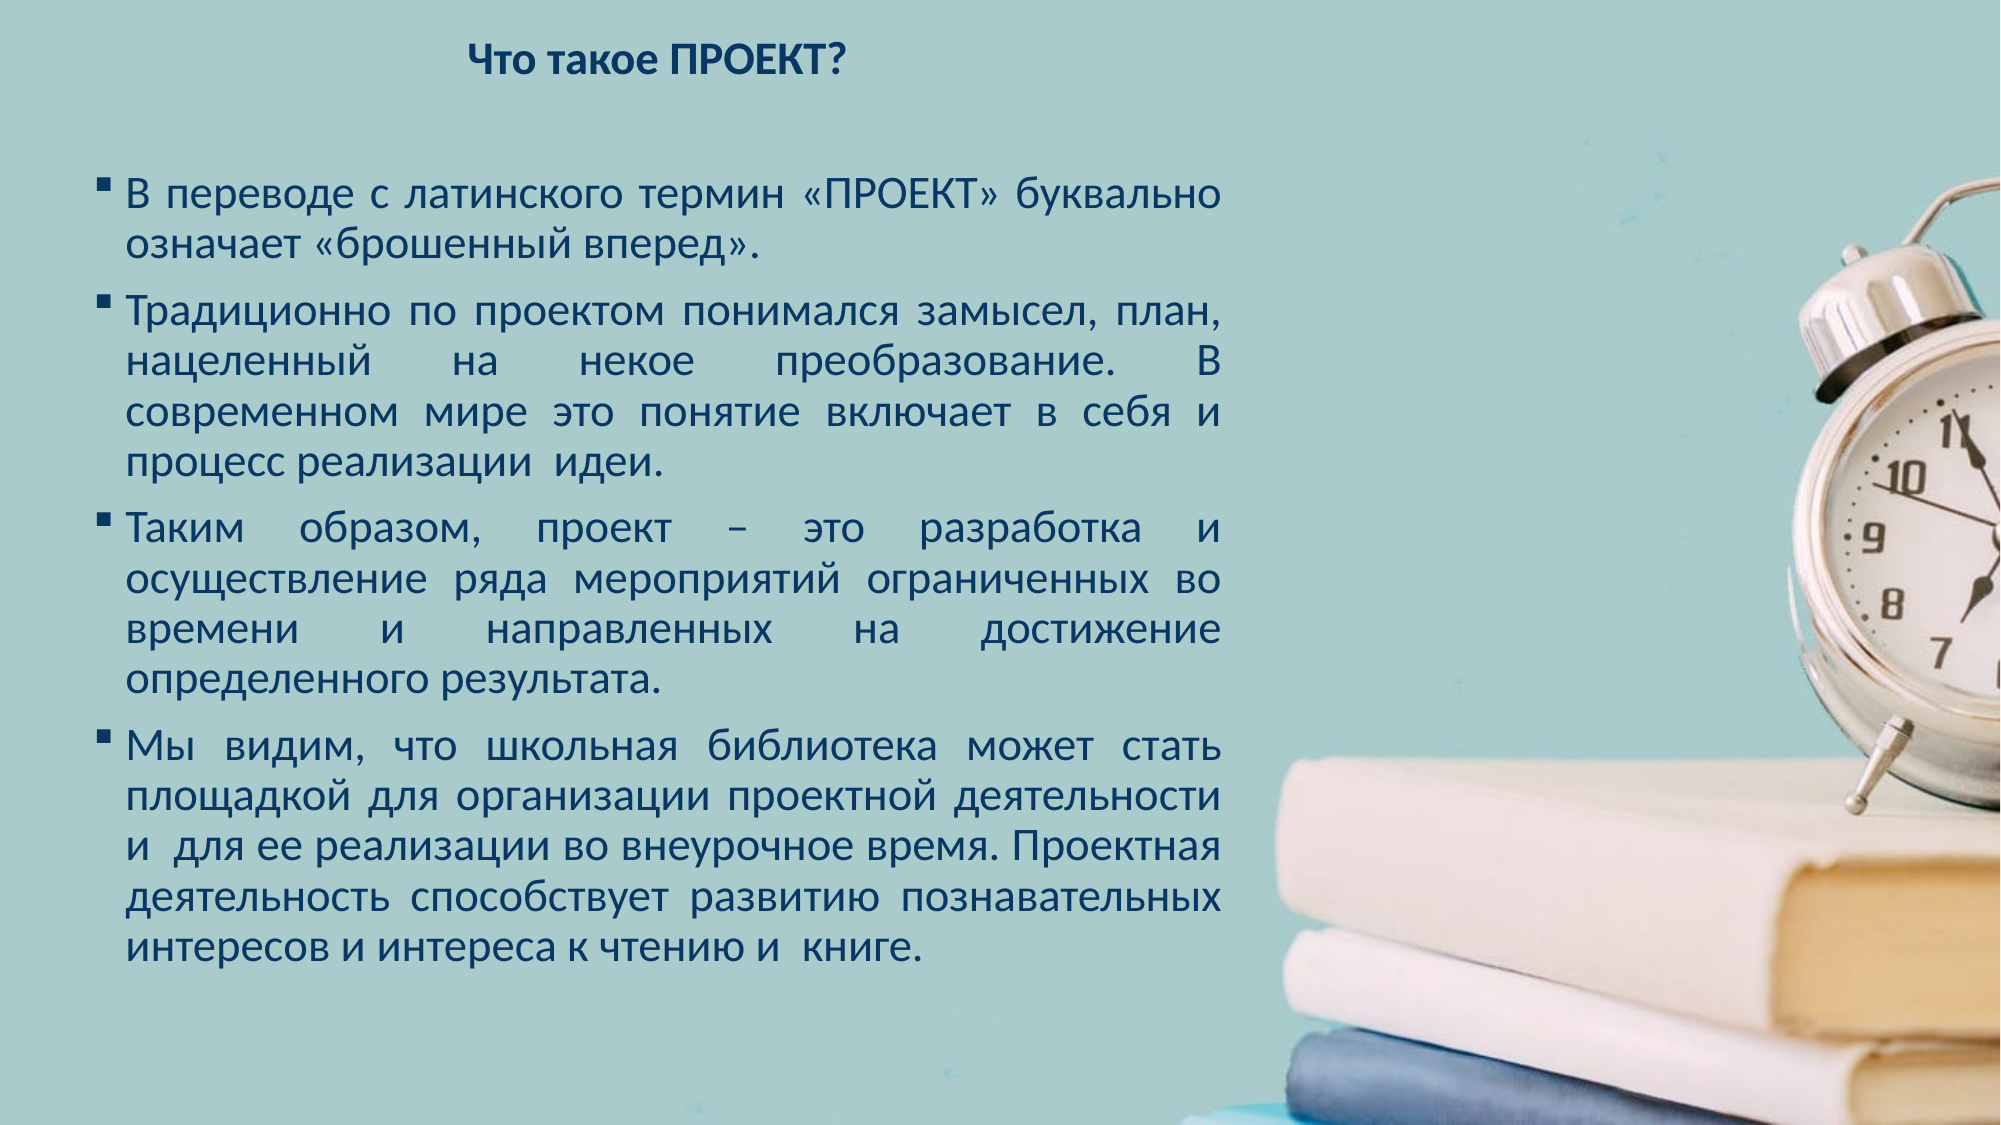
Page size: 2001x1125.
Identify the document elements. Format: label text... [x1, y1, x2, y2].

list Что такое ПРОЕКТ? В переводе с латинского термин «ПРОЕКТ» буквально означает «брошенный вперед». Традиционно по проектом понимался замысел, план, нацеленный на некое преобразование. В современном мире это понятие включает в себя и процесс реализации идеи. Таким образом, проект – это разработка и осуществление ряда мероприятий ограниченных во времени и направленных на достижение определенного результата. Мы видим, что школьная библиотека может стать площадкой для организации проектной деятельности и для ее реализации во внеурочное время. Проектная деятельность способствует развитию познавательных интересов и интереса к чтению и книге. [78, 27, 1238, 1034]
picture [0, 0, 2001, 1125]
